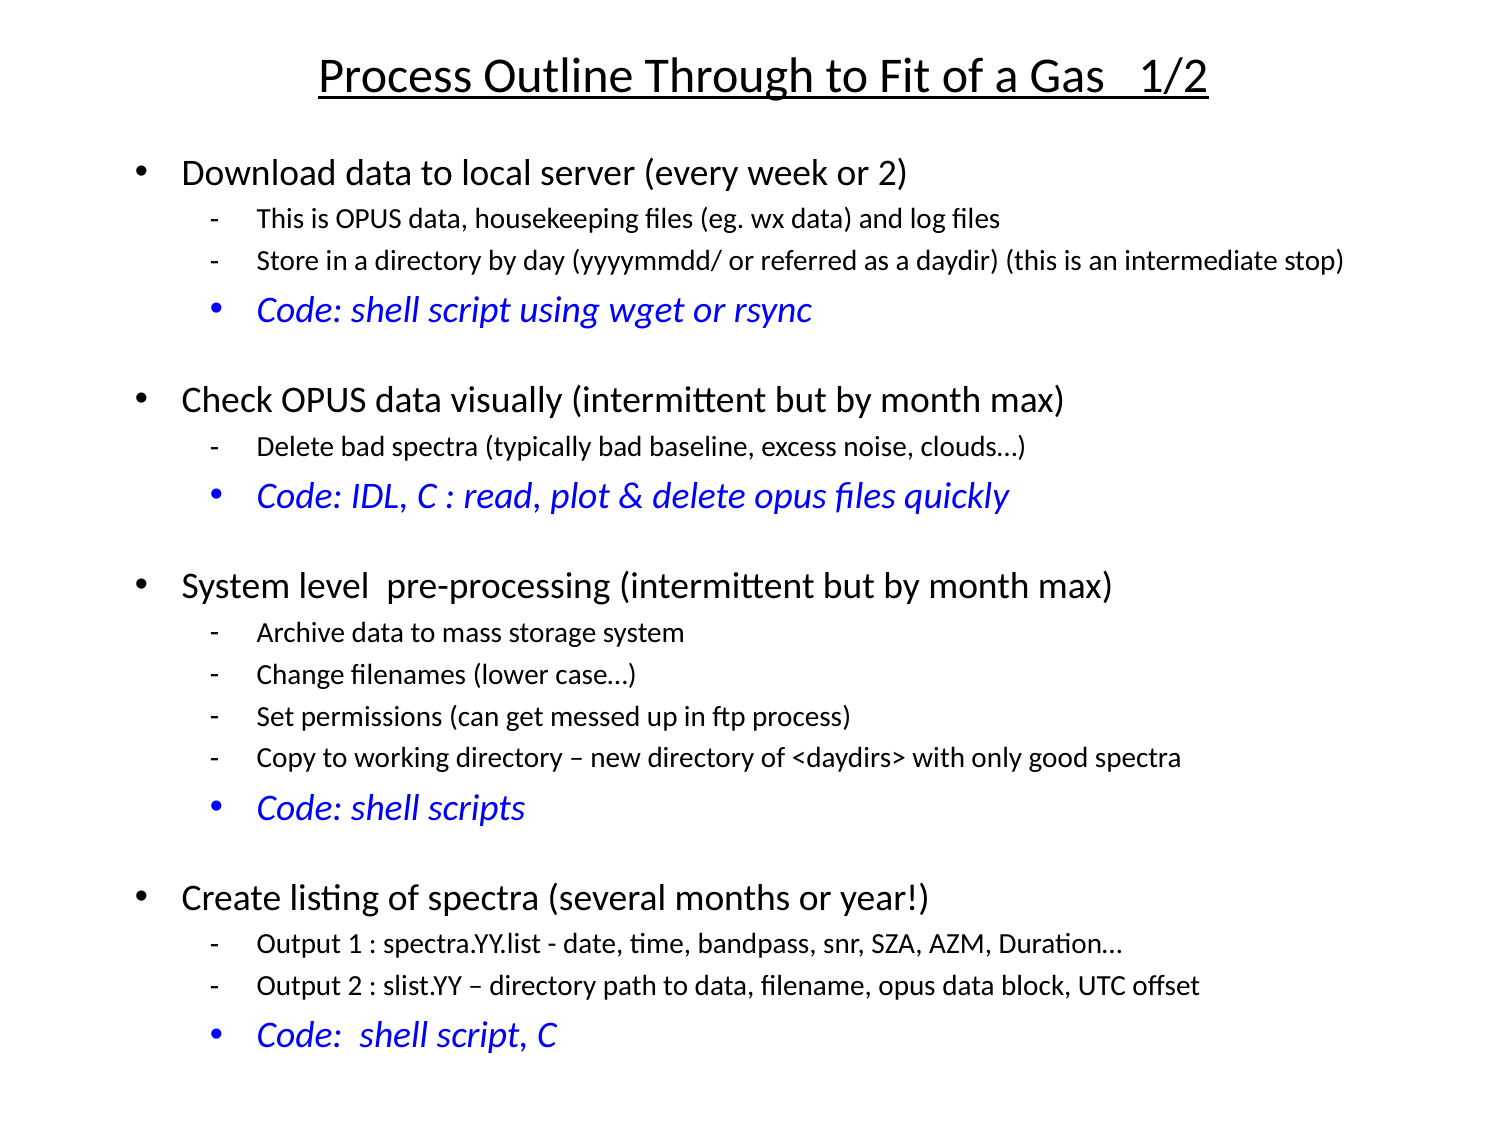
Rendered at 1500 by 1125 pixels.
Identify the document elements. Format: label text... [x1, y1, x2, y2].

text_box Download data to local server (every week or 2) This is OPUS data, housekeeping files (eg. wx data) and log files Store in a directory by day (yyyymmdd/ or referred as a daydir) (this is an intermediate stop) Code: shell script using wget or rsync Check OPUS data visually (intermittent but by month max) Delete bad spectra (typically bad baseline, excess noise, clouds…) Code: IDL, C : read, plot & delete opus files quickly System level pre-processing (intermittent but by month max) Archive data to mass storage system Change filenames (lower case…) Set permissions (can get messed up in ftp process) Copy to working directory – new directory of <daydirs> with only good spectra Code: shell scripts Create listing of spectra (several months or year!) Output 1 : spectra.YY.list - date, time, bandpass, snr, SZA, AZM, Duration… Output 2 : slist.YY – directory path to data, filename, opus data block, UTC offset Code: shell script, C [120, 131, 1394, 1099]
text_box Process Outline Through to Fit of a Gas 1/2 [303, 35, 1224, 111]
